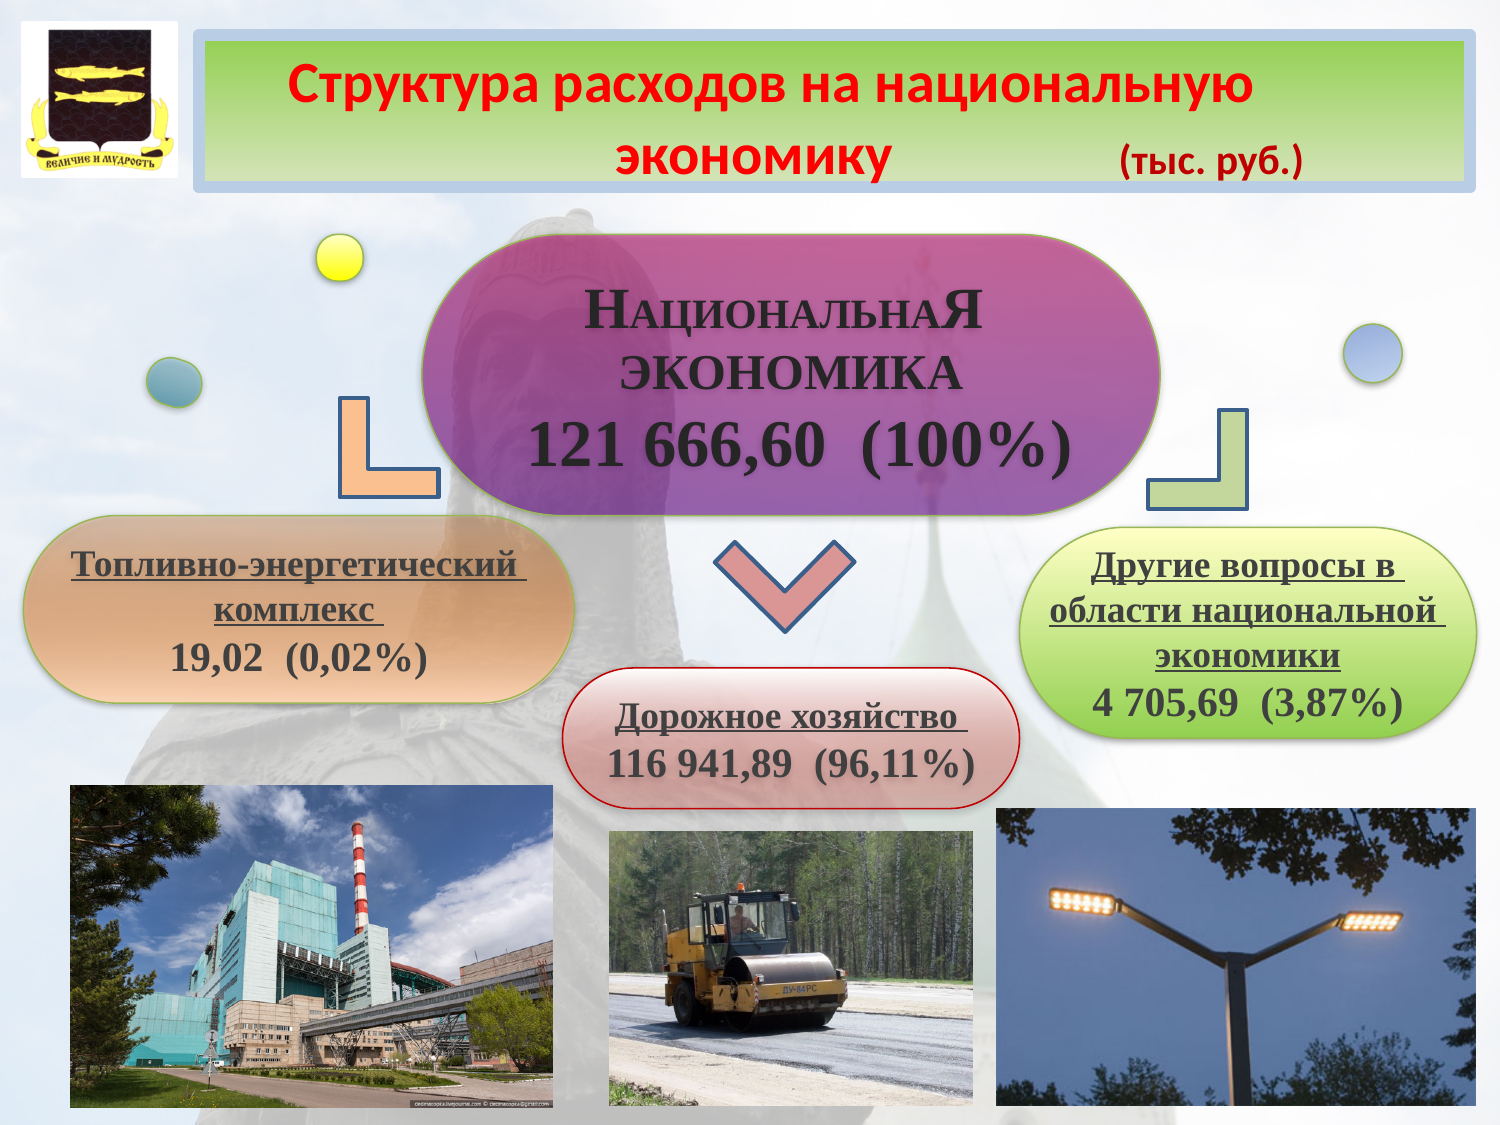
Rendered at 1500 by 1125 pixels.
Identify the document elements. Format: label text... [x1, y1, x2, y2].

text_box [315, 233, 365, 282]
text_box [1342, 323, 1403, 384]
text_box Структура расходов на национальную экономику (тыс. руб.) [197, 33, 1472, 189]
text_box [338, 396, 441, 499]
text_box Другие вопросы в области национальной экономики 4 705,69 (3,87%) [1018, 526, 1478, 740]
text_box Топливно-энергетический комплекс 19,02 (0,02%) [22, 514, 576, 704]
text_box [21, 21, 178, 178]
picture [609, 831, 973, 1106]
text_box Дорожное хозяйство 116 941,89 (96,11%) [561, 667, 1021, 810]
text_box [712, 539, 857, 635]
picture [995, 808, 1476, 1106]
picture [70, 784, 553, 1108]
text_box [146, 356, 203, 409]
text_box НАЦИОНАЛЬНАЯ ЭКОНОМИКА 121 666,60 (100%) [421, 233, 1161, 517]
text_box [1146, 408, 1249, 511]
